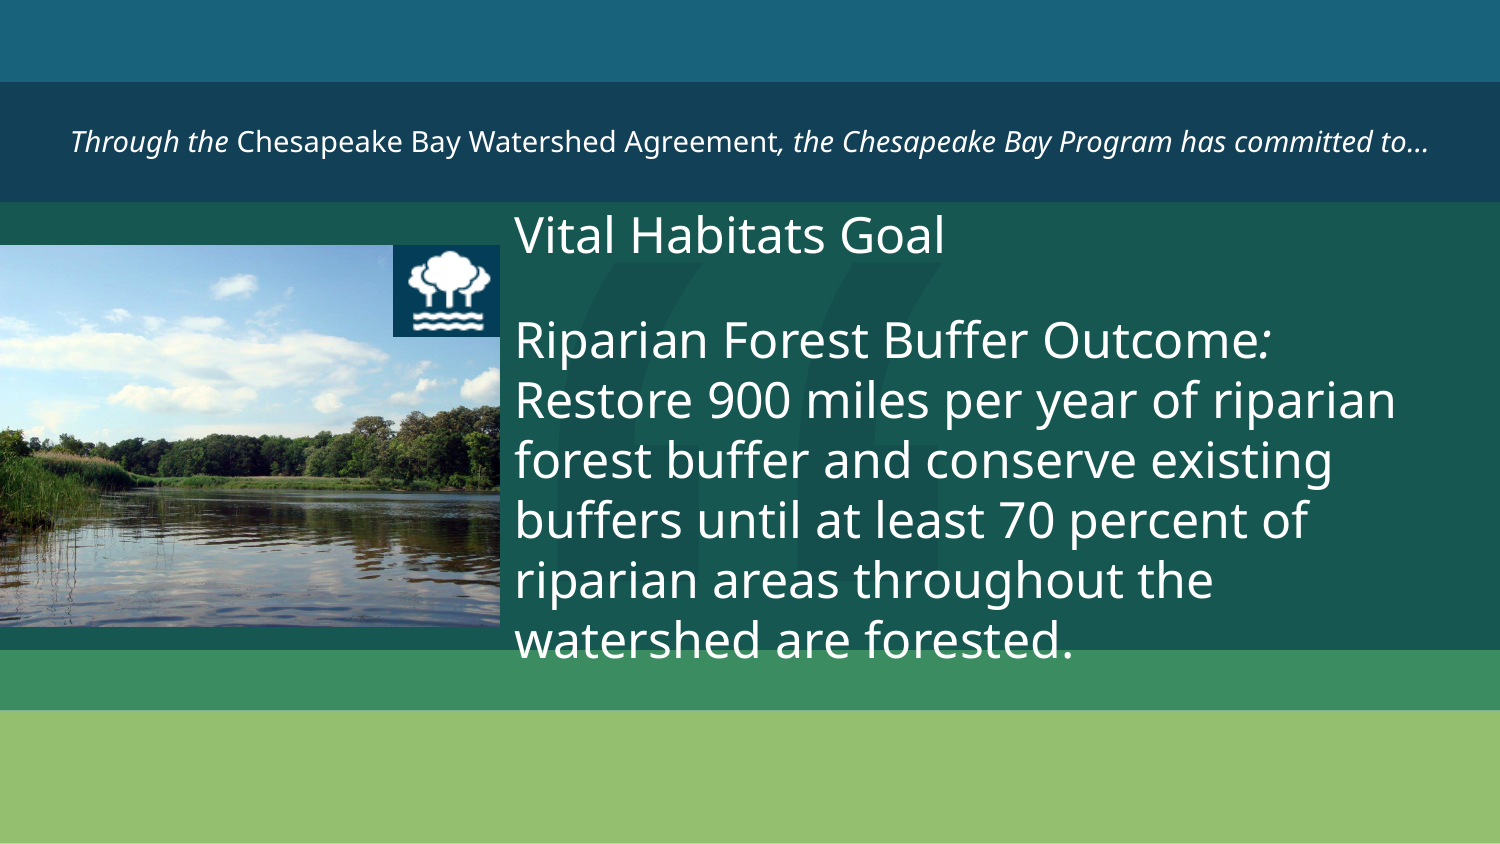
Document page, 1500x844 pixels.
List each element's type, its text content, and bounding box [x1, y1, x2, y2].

picture [0, 245, 500, 627]
picture [409, 251, 490, 308]
text_box Through the Chesapeake Bay Watershed Agreement, the Chesapeake Bay Program has committed to… [0, 116, 1500, 166]
list Vital Habitats Goal Riparian Forest Buffer Outcome: Restore 900 miles per year of riparian forest buffer and conserve existing buffers until at least 70 percent of riparian areas throughout the watershed are forested. [499, 166, 1478, 723]
picture [413, 323, 484, 330]
picture [413, 312, 484, 321]
